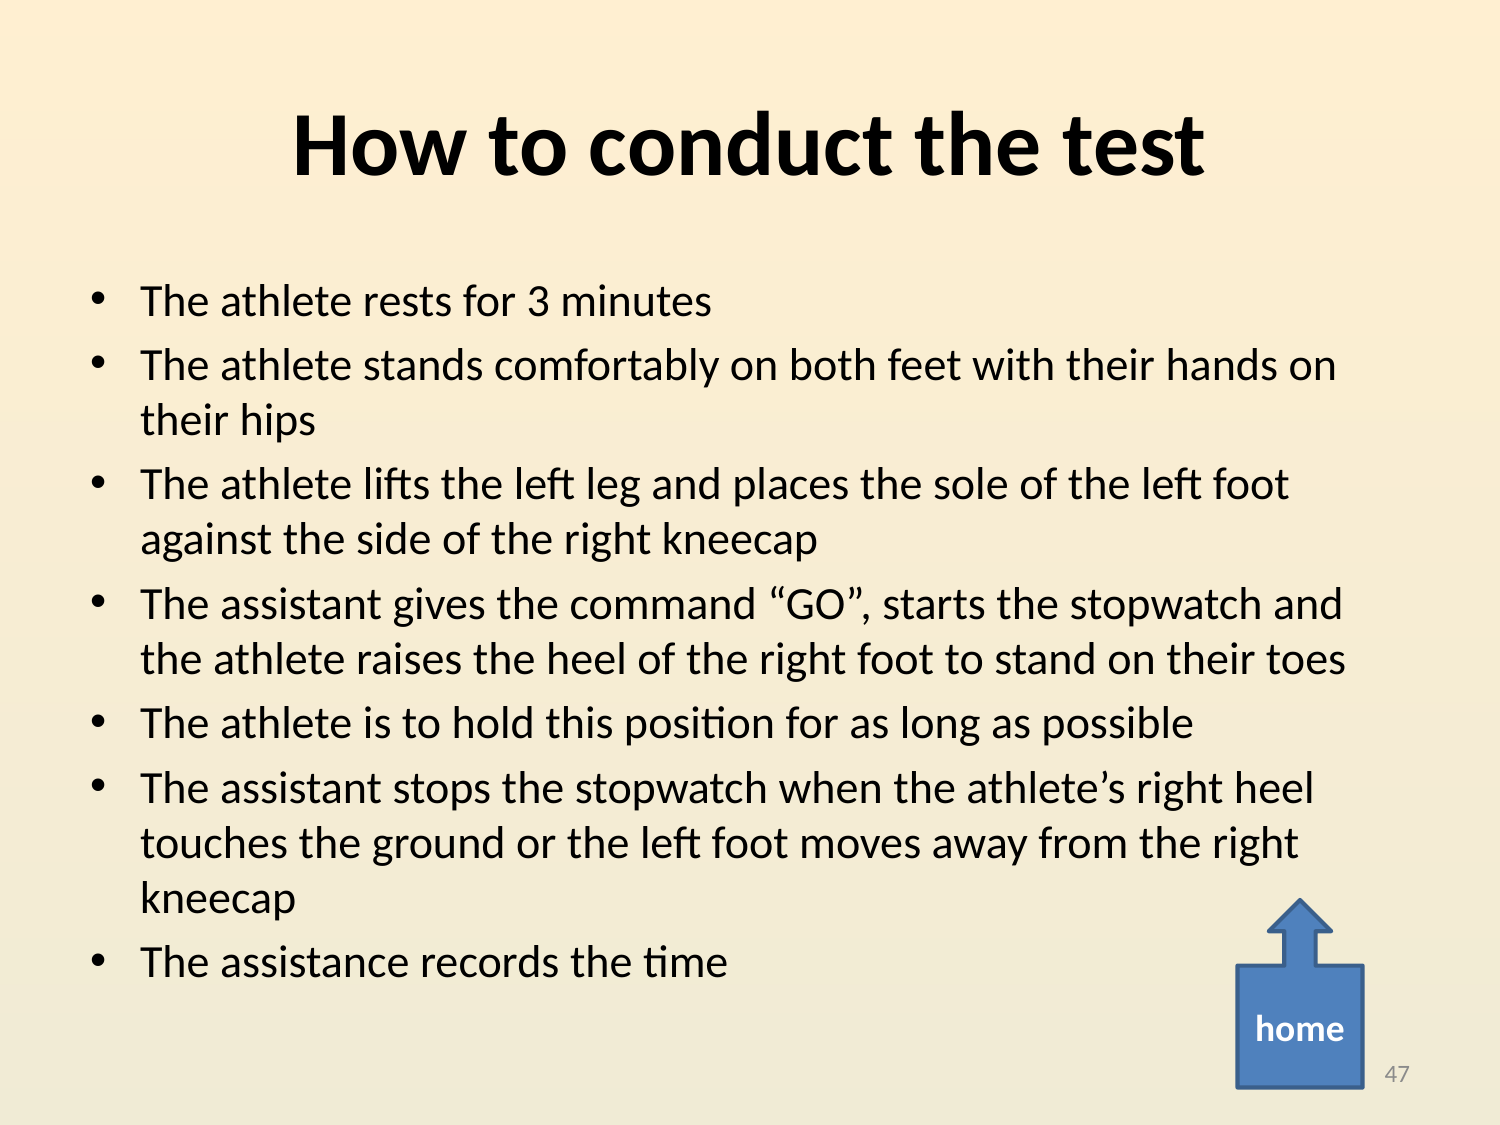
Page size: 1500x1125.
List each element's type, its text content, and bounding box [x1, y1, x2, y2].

title How to conduct the test [75, 45, 1425, 233]
slide_number 47 [1074, 1042, 1425, 1103]
list The athlete rests for 3 minutes The athlete stands comfortably on both feet with their hands on their hips The athlete lifts the left leg and places the sole of the left foot against the side of the right kneecap The assistant gives the command “GO”, starts the stopwatch and the athlete raises the heel of the right foot to stand on their toes The athlete is to hold this position for as long as possible The assistant stops the stopwatch when the athlete’s right heel touches the ground or the left foot moves away from the right kneecap The assistance records the time [75, 262, 1425, 1005]
text_box home [1235, 897, 1365, 1042]
